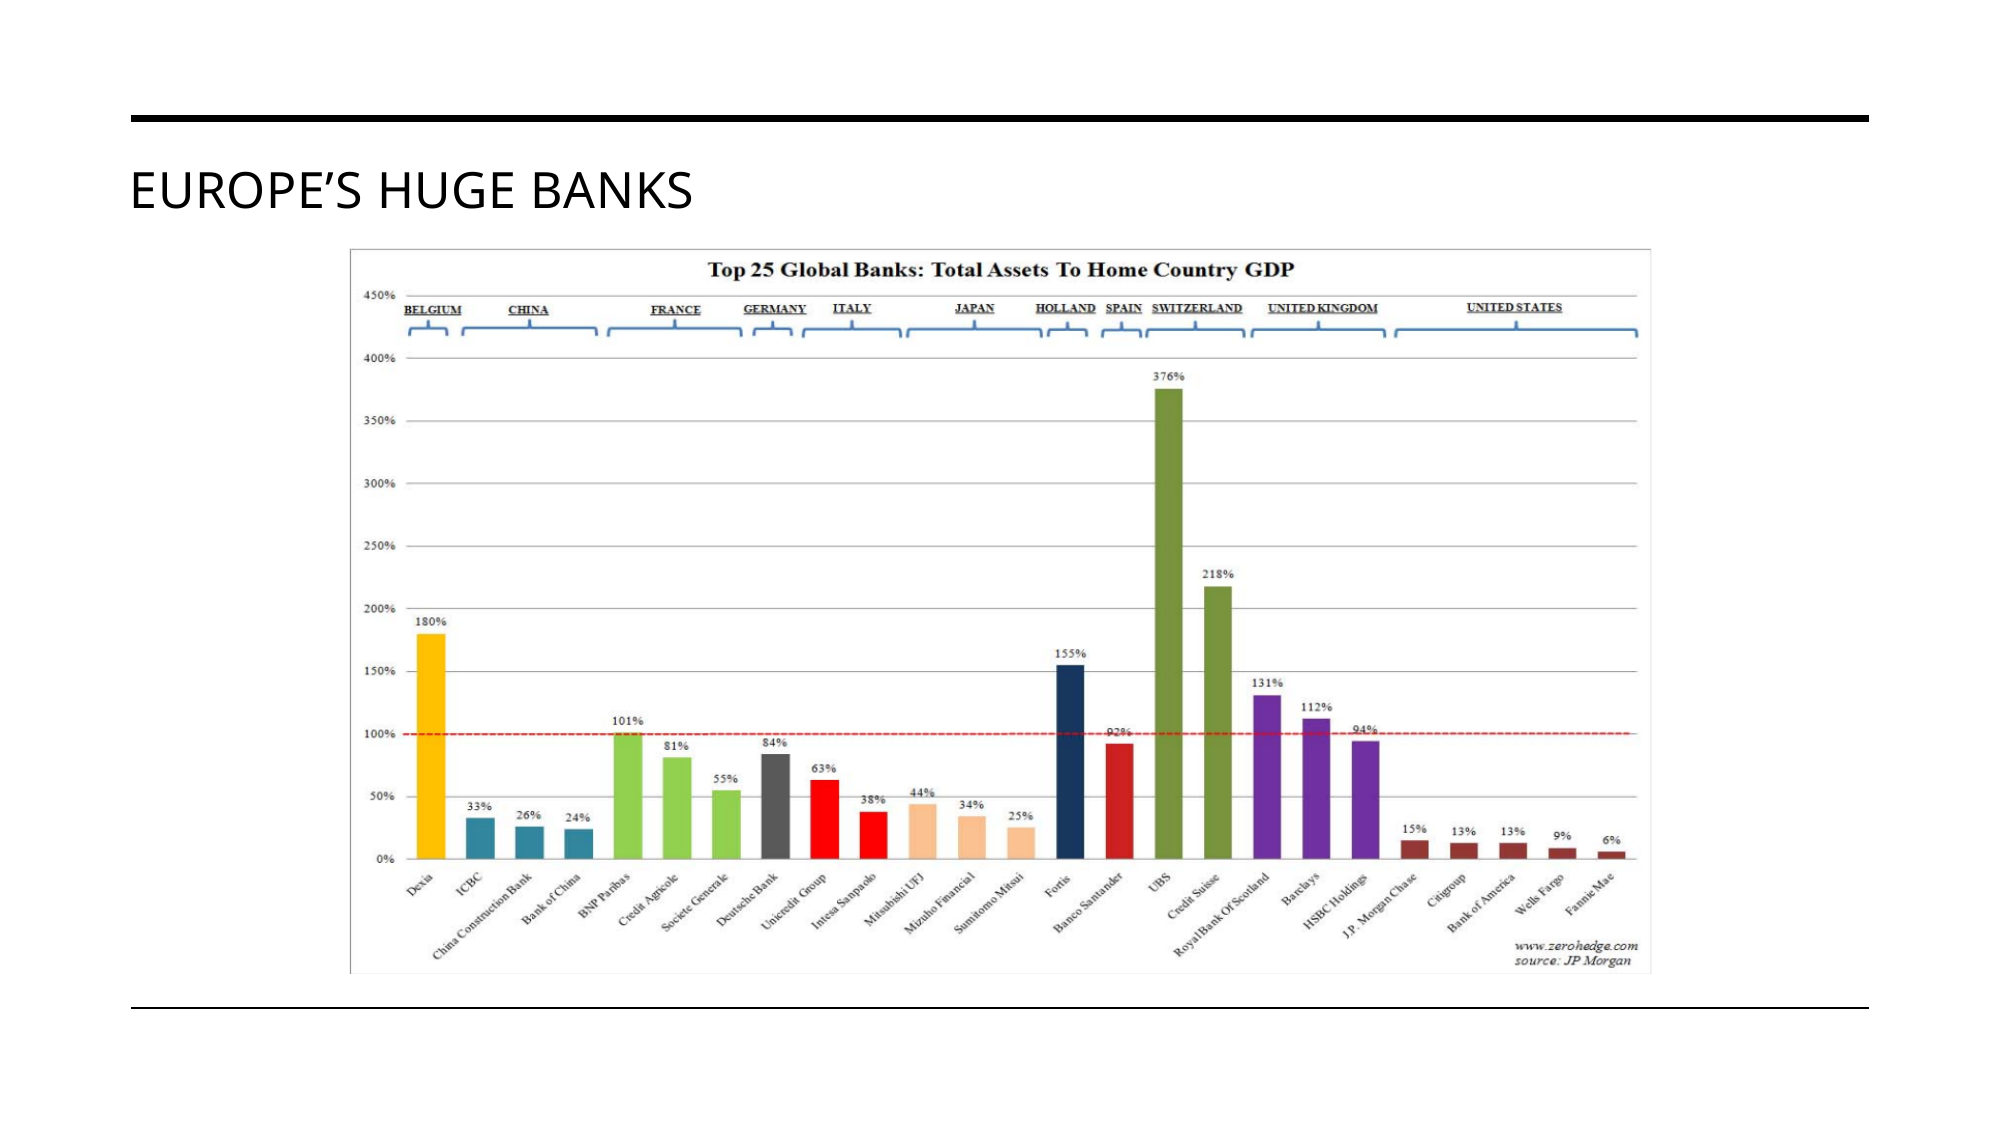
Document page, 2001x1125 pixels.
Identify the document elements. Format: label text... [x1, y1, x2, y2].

picture [348, 248, 1652, 974]
title Europe’s huge banks [114, 151, 1869, 377]
